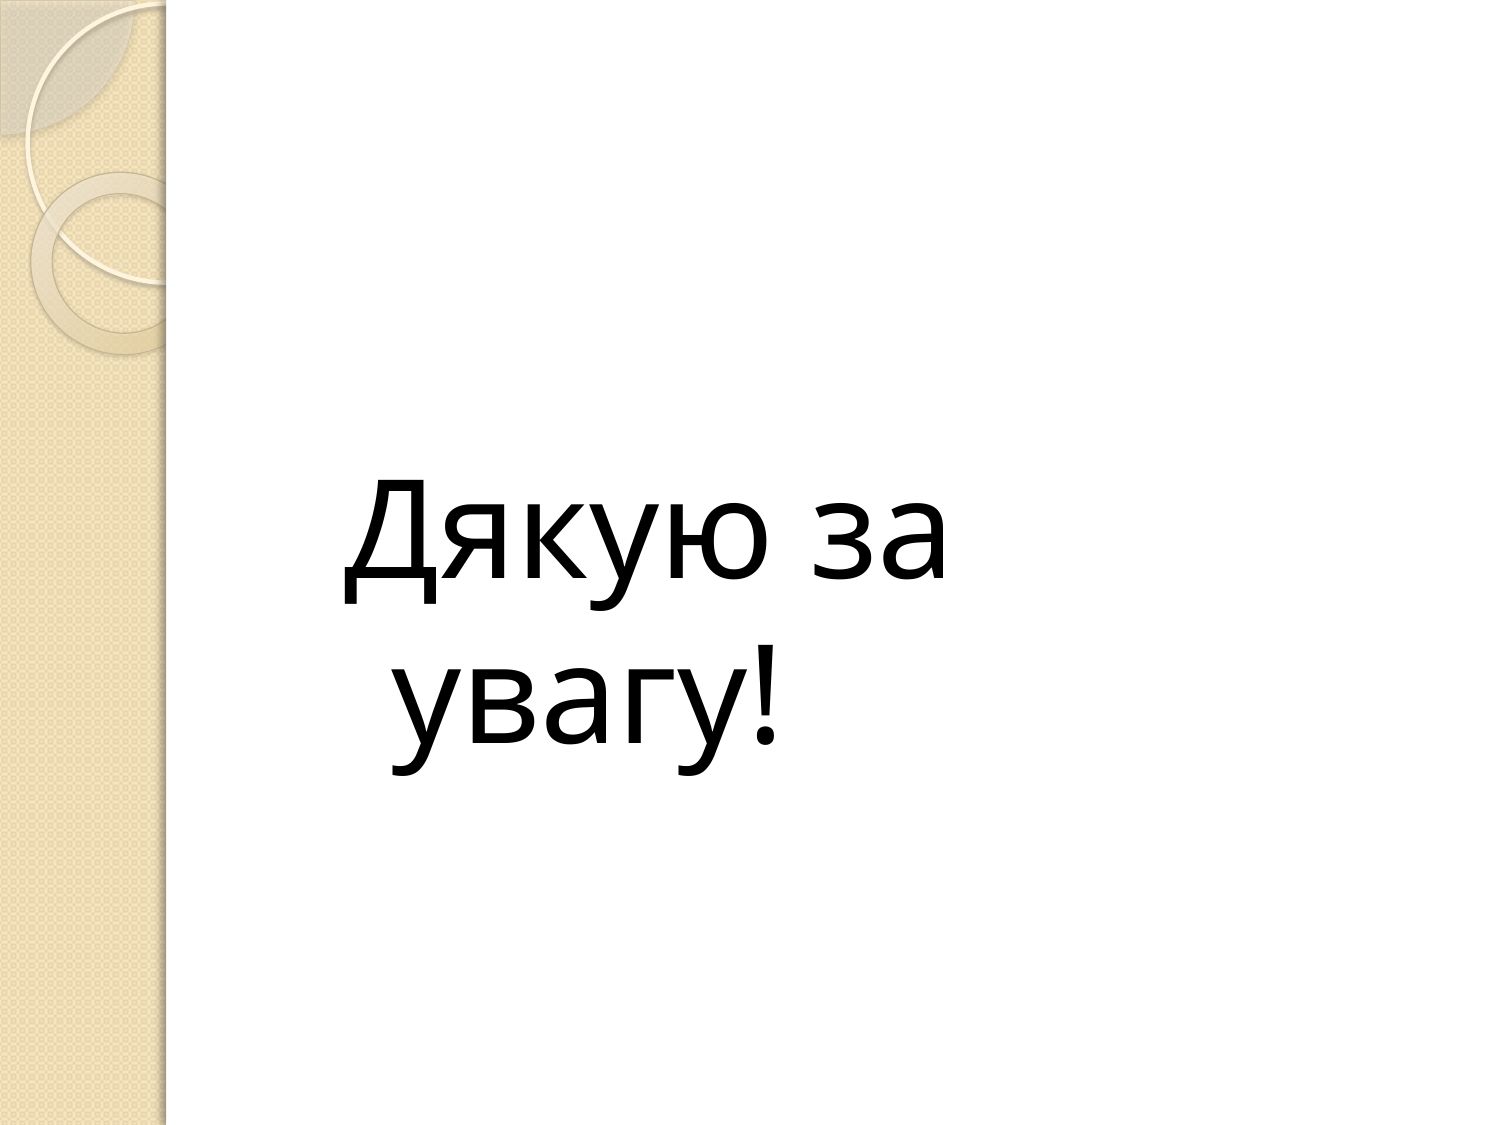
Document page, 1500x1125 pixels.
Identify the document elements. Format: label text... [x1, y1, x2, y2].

list Дякую за увагу! [316, 433, 1312, 677]
